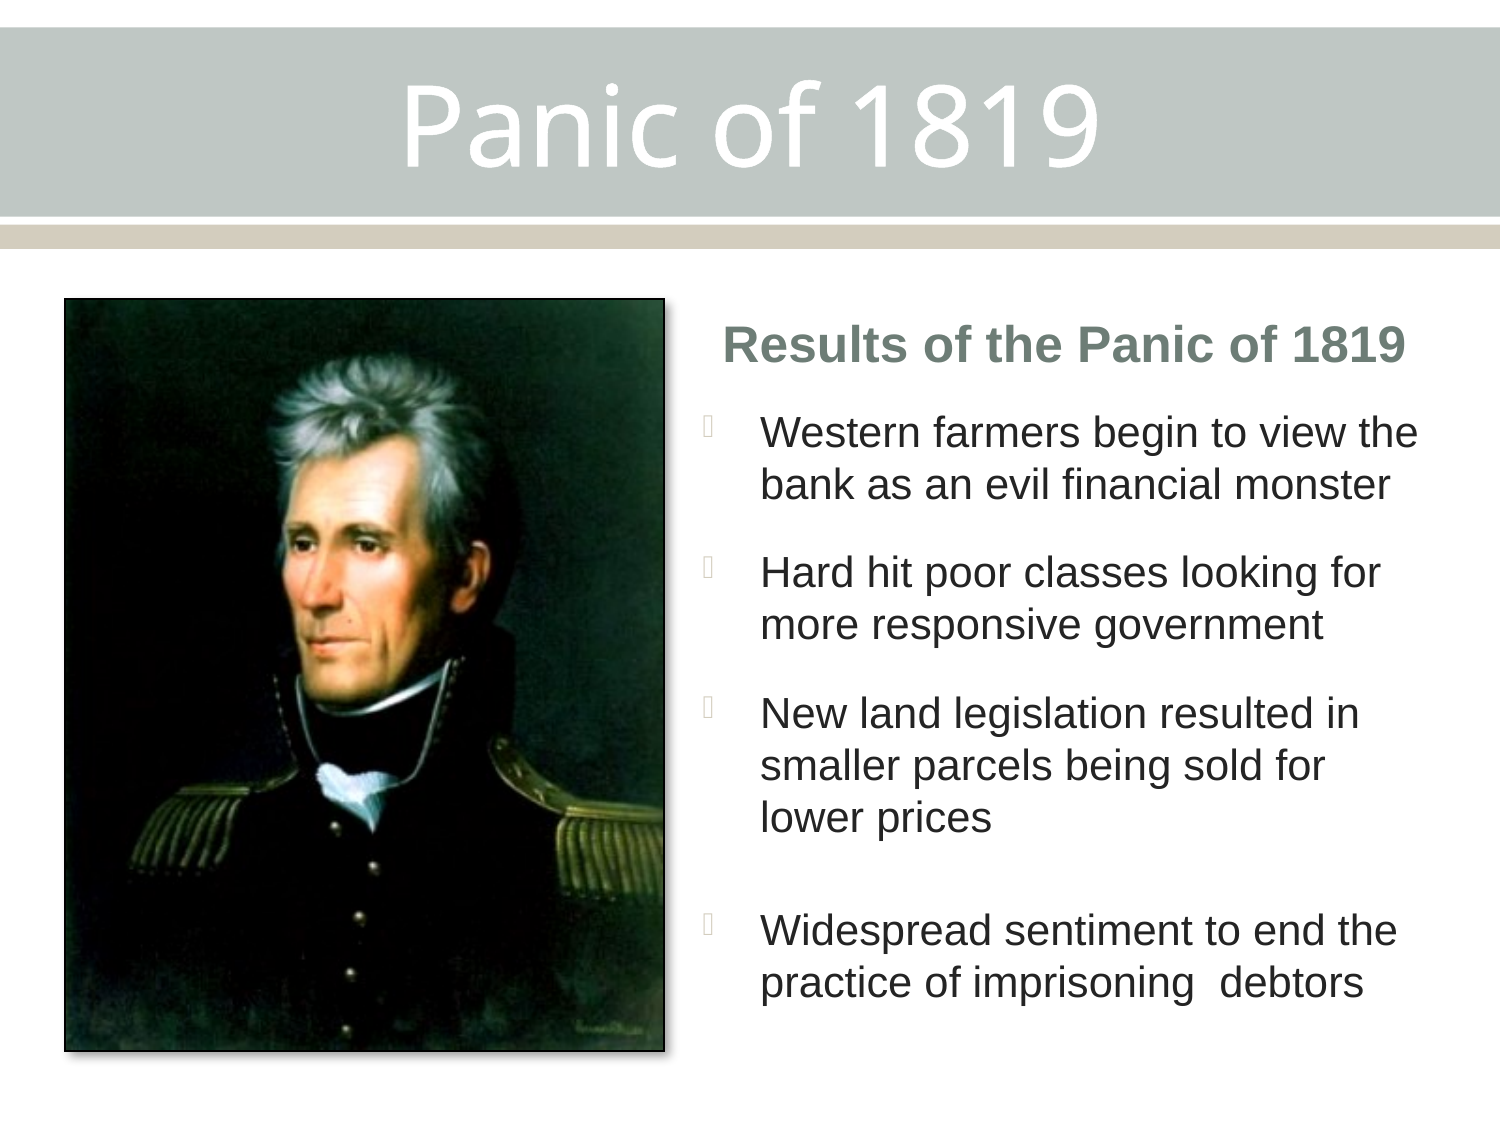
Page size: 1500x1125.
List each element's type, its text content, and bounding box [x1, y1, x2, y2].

list Results of the Panic of 1819 Western farmers begin to view the bank as an evil financial monster Hard hit poor classes looking for more responsive government New land legislation resulted in smaller parcels being sold for lower prices Widespread sentiment to end the practice of imprisoning debtors [687, 303, 1438, 1063]
picture [65, 299, 663, 1051]
title Panic of 1819 [75, 29, 1425, 213]
